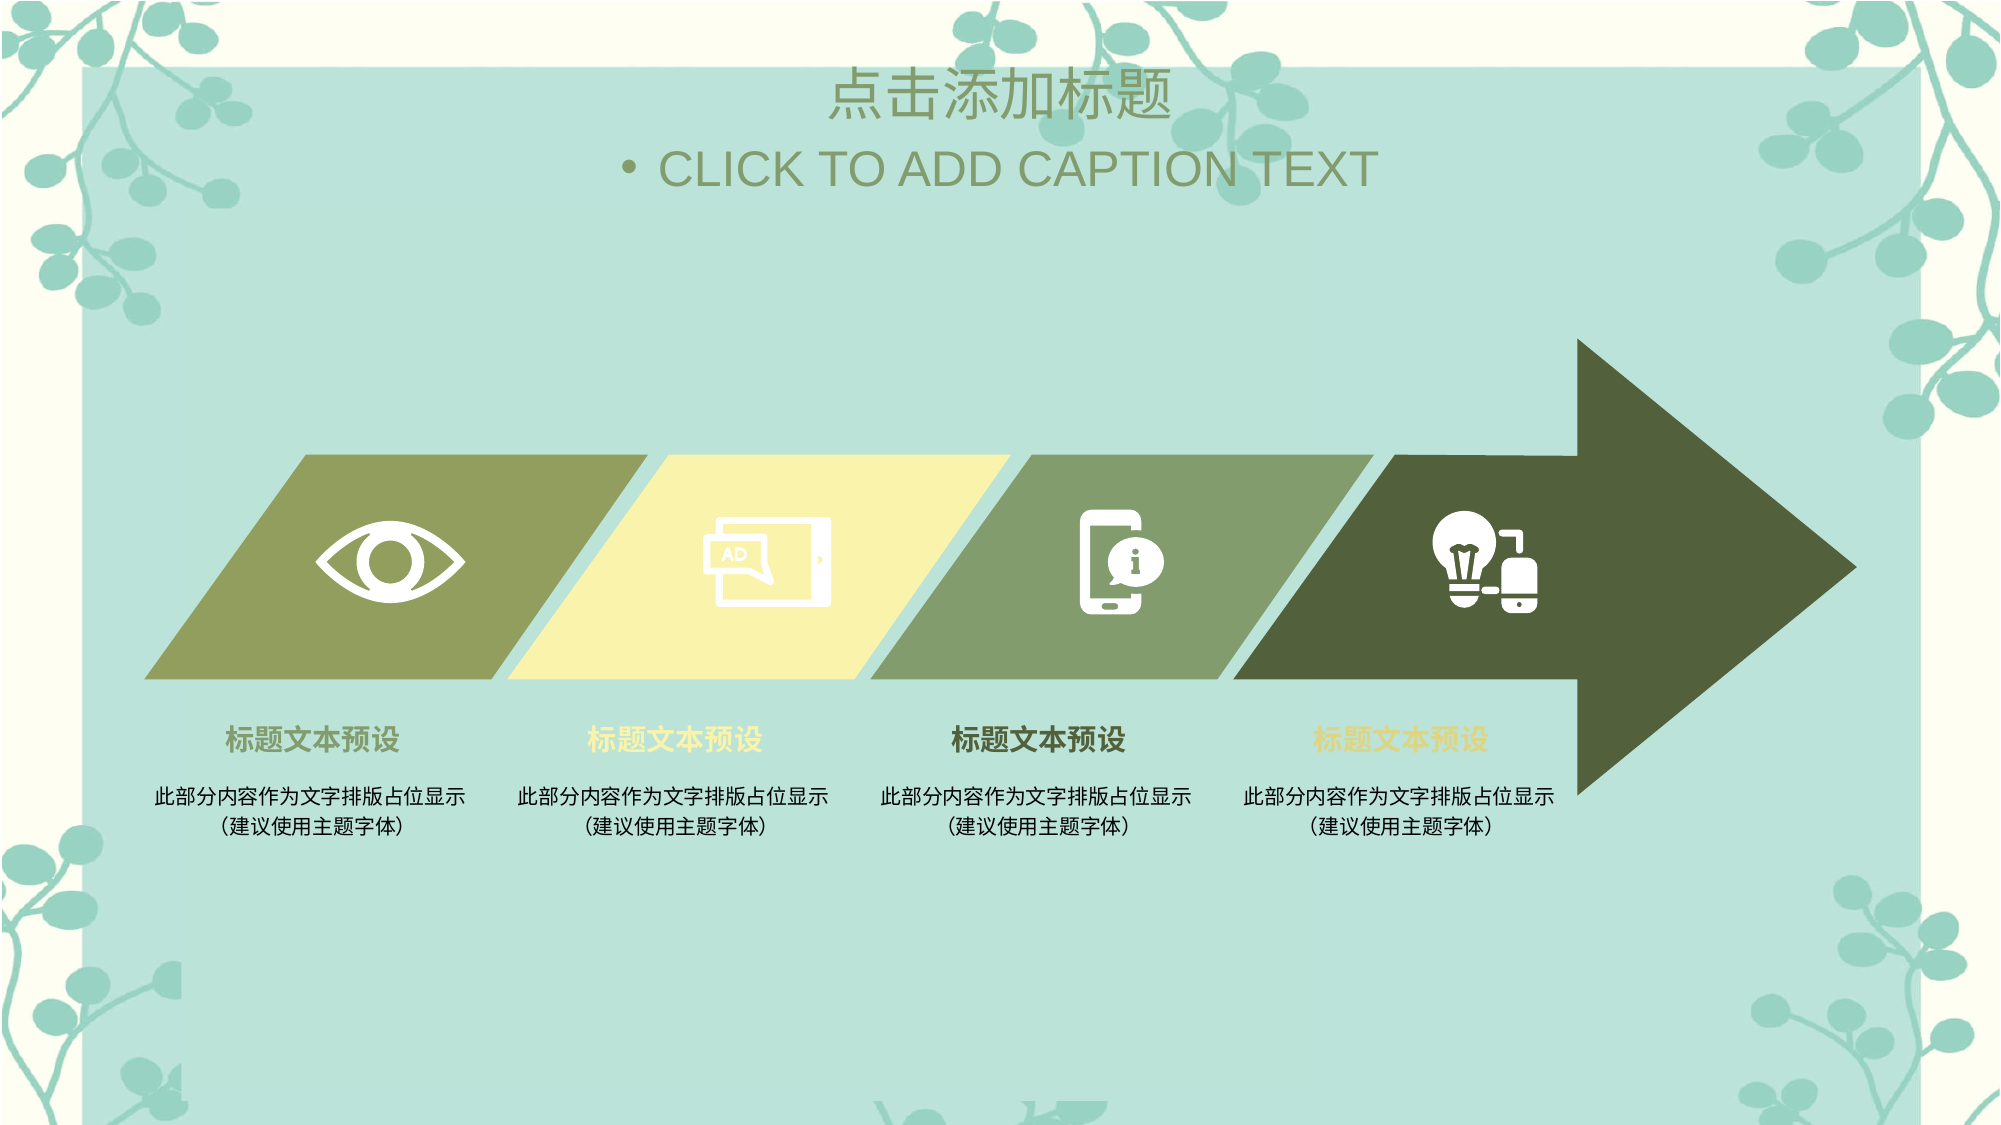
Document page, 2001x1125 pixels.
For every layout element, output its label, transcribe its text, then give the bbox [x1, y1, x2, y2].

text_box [142, 715, 1572, 856]
text_box [1079, 509, 1142, 615]
text_box [1107, 537, 1165, 587]
text_box [1449, 595, 1479, 608]
picture [4, 2, 2000, 1125]
text_box [703, 517, 832, 607]
text_box [144, 454, 648, 680]
text_box [507, 454, 1011, 680]
text_box [1432, 510, 1497, 580]
text_box [1233, 338, 1857, 796]
text_box [1449, 584, 1480, 592]
text_box [870, 454, 1374, 680]
text_box [1501, 598, 1538, 614]
text_box CLICK TO ADD CAPTION TEXT [549, 135, 1450, 180]
text_box [315, 520, 466, 604]
text_box [1501, 557, 1538, 594]
text_box [1498, 529, 1524, 554]
text_box [1481, 586, 1500, 595]
text_box 点击添加标题 [383, 58, 1617, 136]
